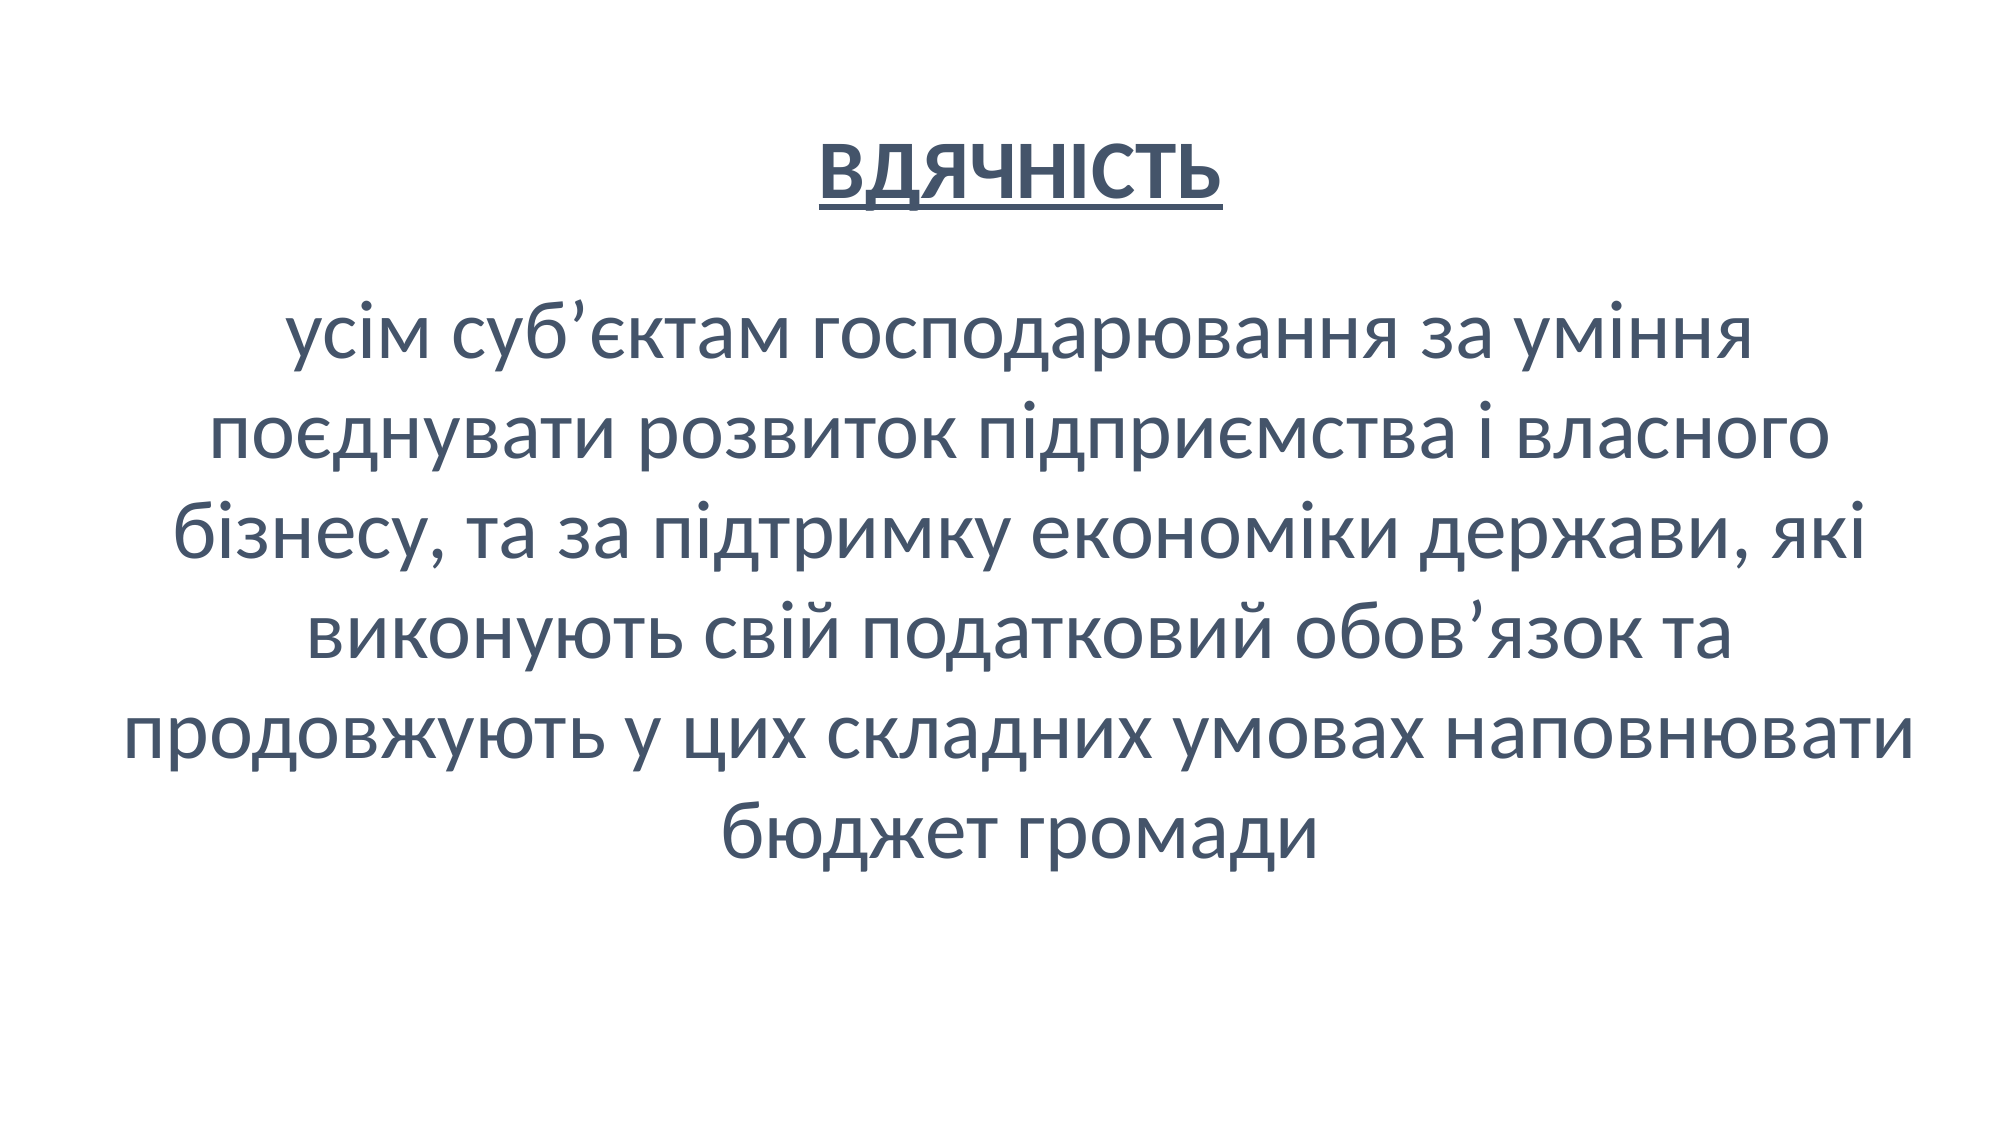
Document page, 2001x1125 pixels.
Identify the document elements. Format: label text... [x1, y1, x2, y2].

text_box ВДЯЧНІСТЬ усім суб’єктам господарювання за уміння поєднувати розвиток підприємства і власного бізнесу, та за підтримку економіки держави, які виконують свій податковий обов’язок та продовжують у цих складних умовах наповнювати бюджет громади [77, 107, 1964, 883]
